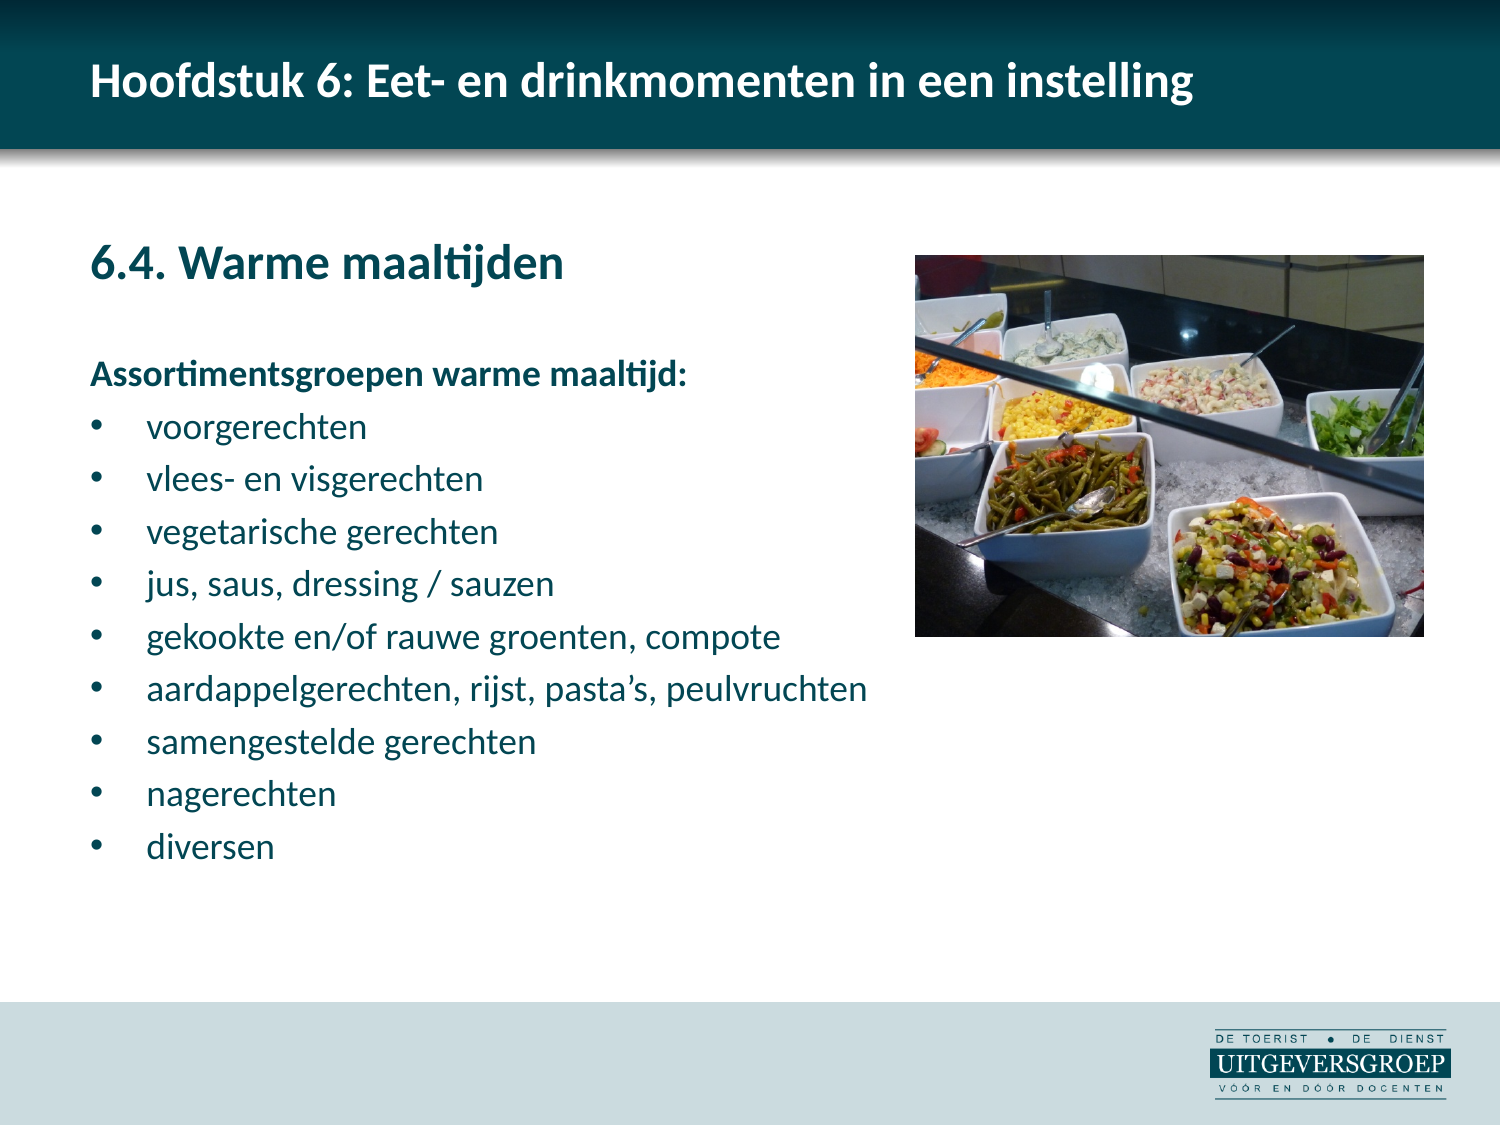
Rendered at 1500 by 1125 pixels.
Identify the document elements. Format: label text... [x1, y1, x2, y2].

title Hoofdstuk 6: Eet- en drinkmomenten in een instelling [75, 0, 1425, 172]
picture [1210, 1021, 1451, 1106]
picture [914, 255, 1424, 637]
list 6.4. Warme maaltijden Assortimentsgroepen warme maaltijd: voorgerechten vlees- en visgerechten vegetarische gerechten jus, saus, dressing / sauzen gekookte en/of rauwe groenten, compote aardappelgerechten, rijst, pasta’s, peulvruchten samengestelde gerechten nagerechten diversen [75, 221, 1425, 965]
